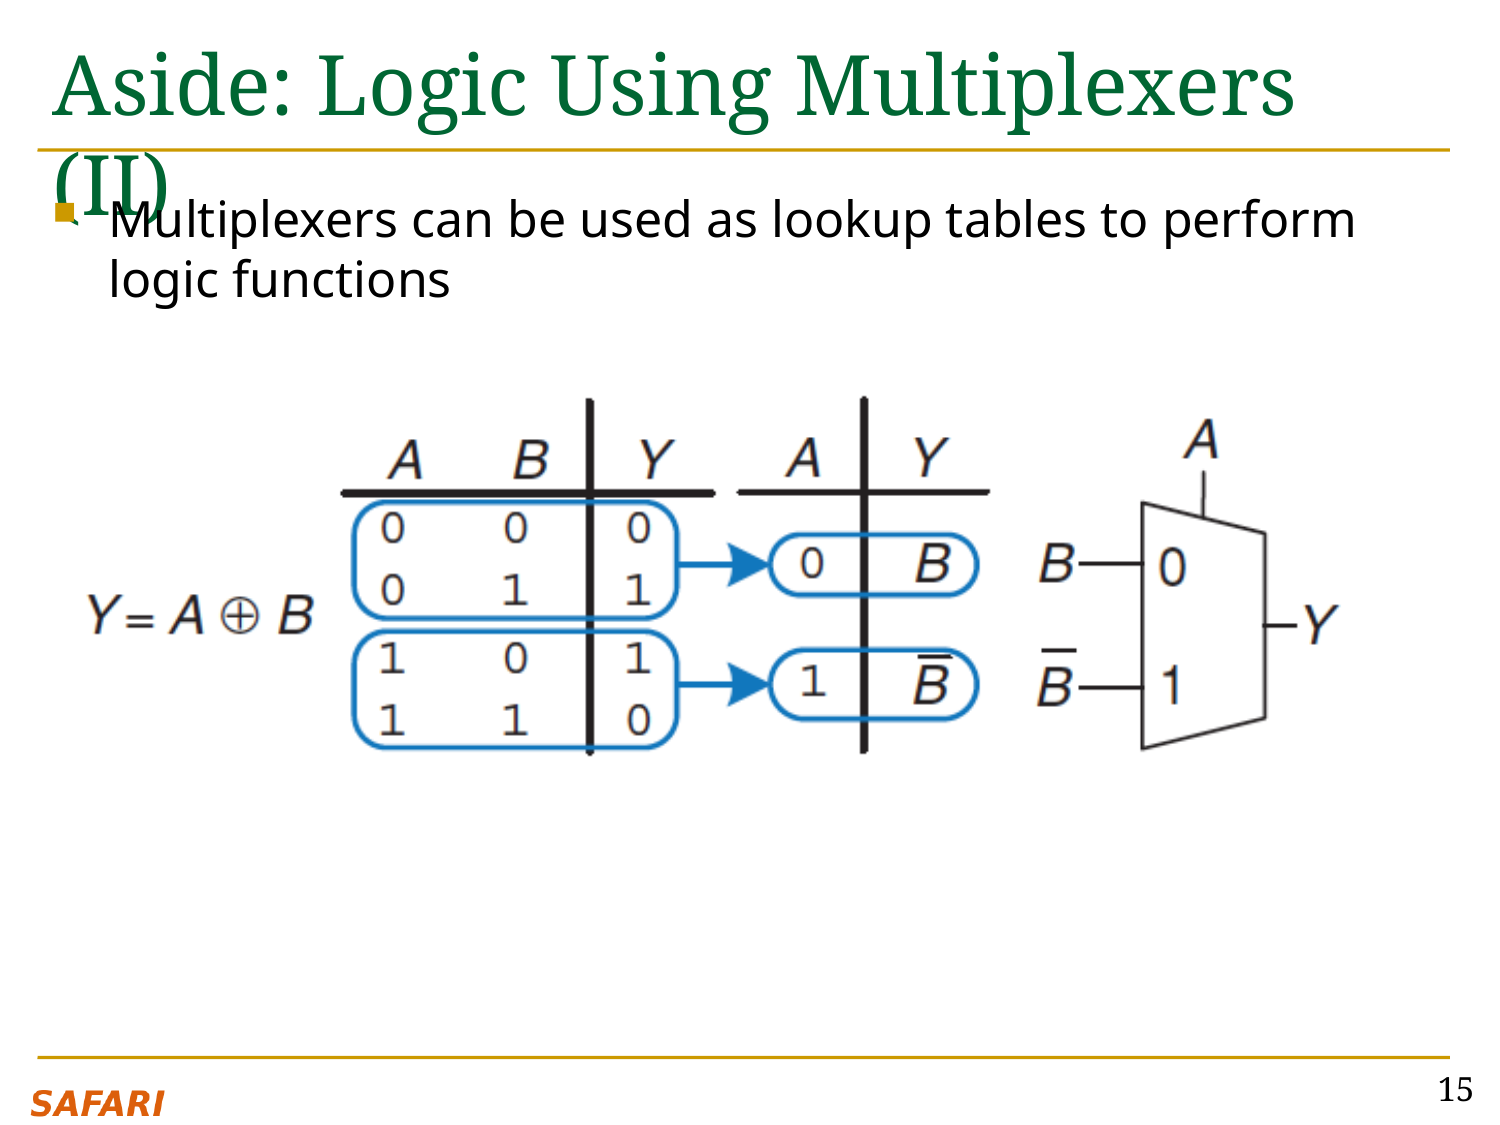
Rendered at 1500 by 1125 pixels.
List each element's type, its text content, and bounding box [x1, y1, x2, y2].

picture [29, 1083, 169, 1124]
picture [74, 374, 1375, 776]
slide_number 15 [1139, 1045, 1490, 1121]
list Multiplexers can be used as lookup tables to perform logic functions [37, 179, 1450, 1025]
title Aside: Logic Using Multiplexers (II) [37, 24, 1450, 170]
